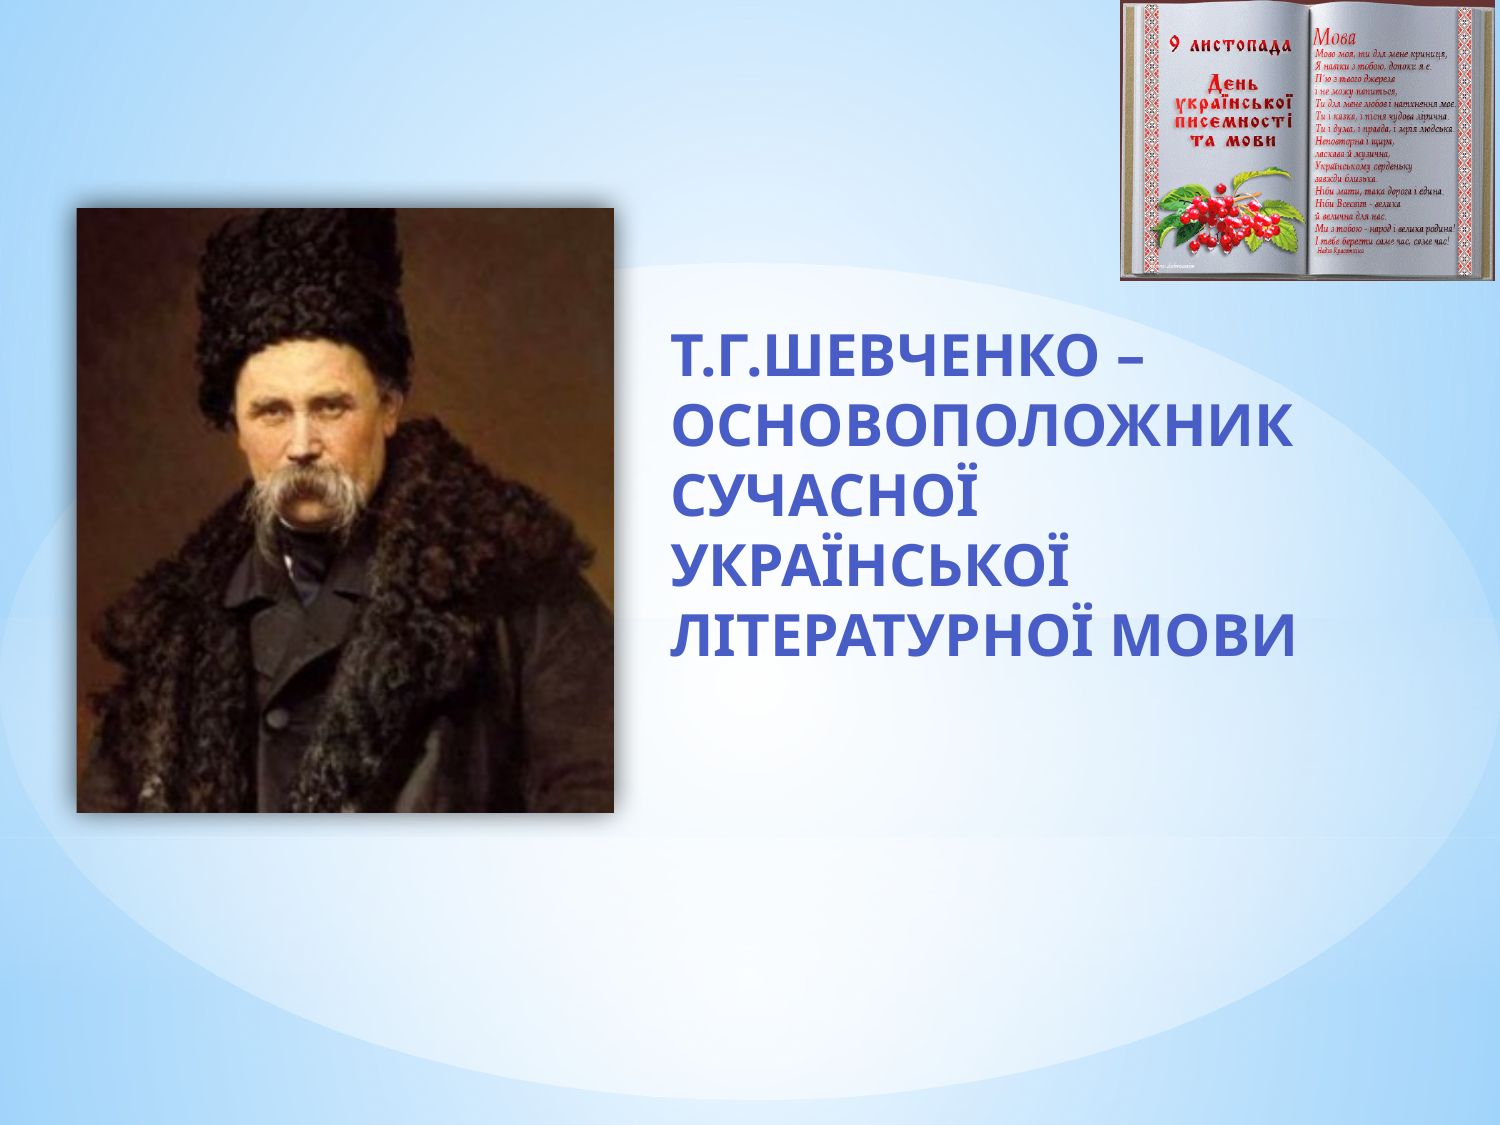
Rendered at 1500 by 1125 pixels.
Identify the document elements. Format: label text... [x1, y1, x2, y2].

text_box Т.Г.Шевченко – основоположник сучасної української літературної мови [655, 196, 1394, 676]
picture [76, 207, 615, 813]
picture [1119, 0, 1495, 282]
